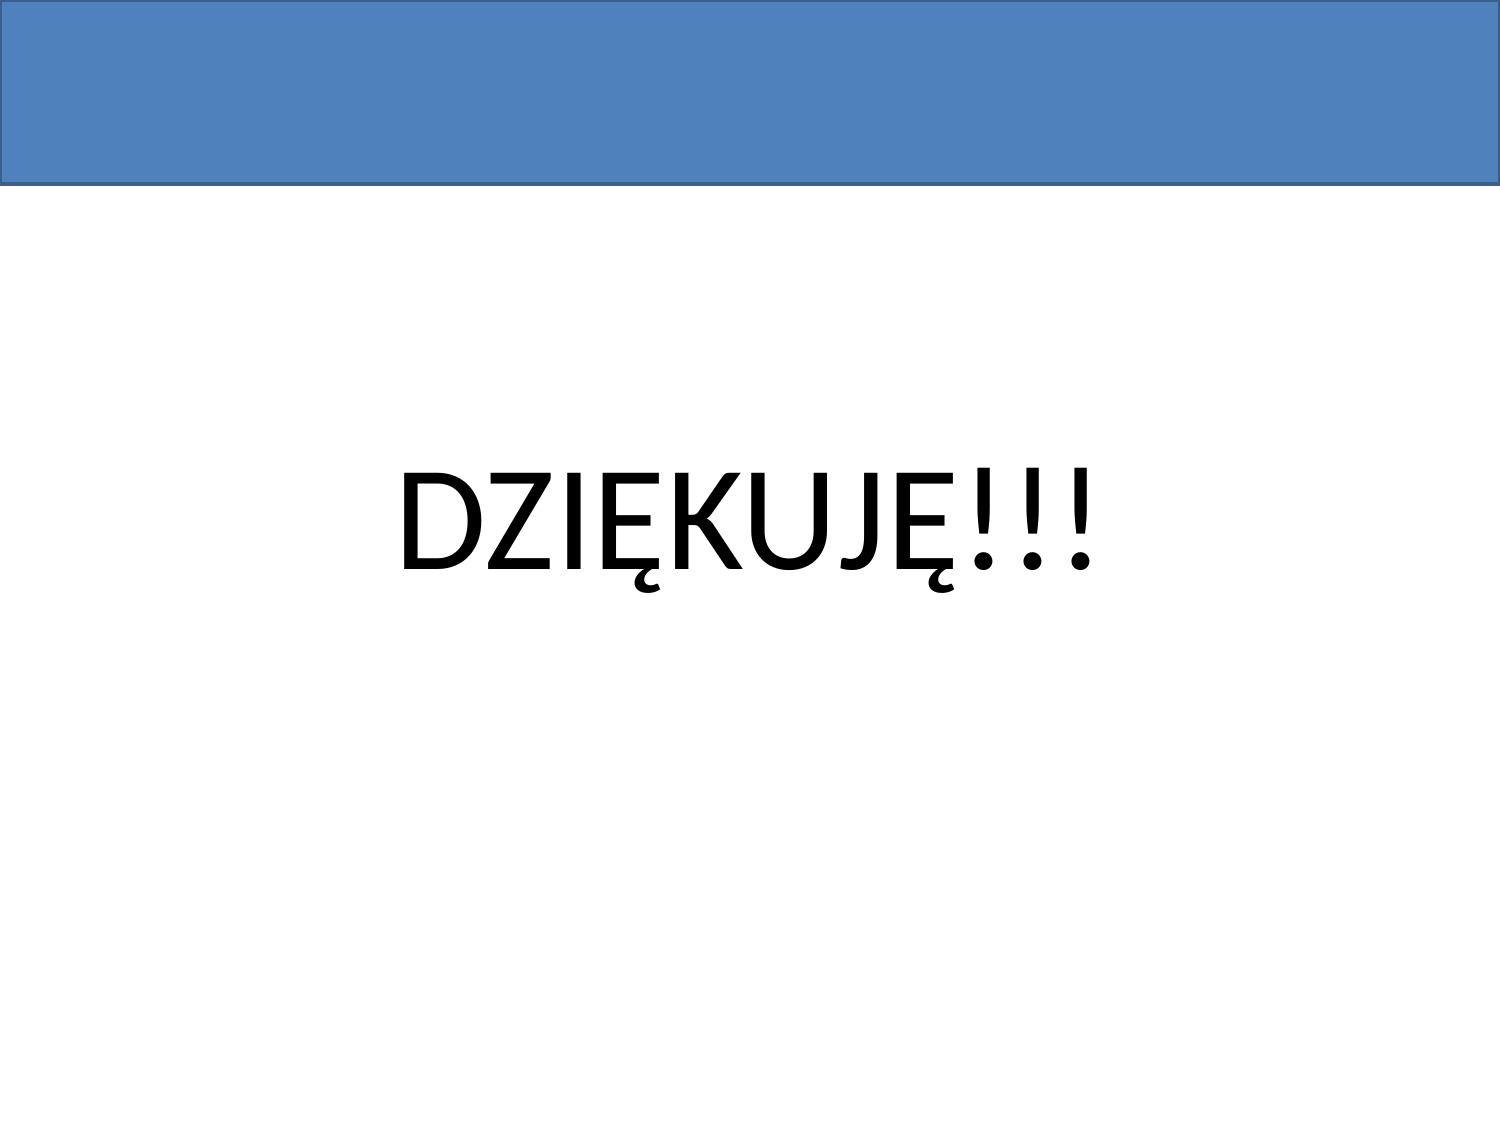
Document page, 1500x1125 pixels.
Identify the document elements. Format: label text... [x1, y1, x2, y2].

list DZIĘKUJĘ!!! [75, 262, 1425, 1005]
text_box [0, 0, 1500, 186]
